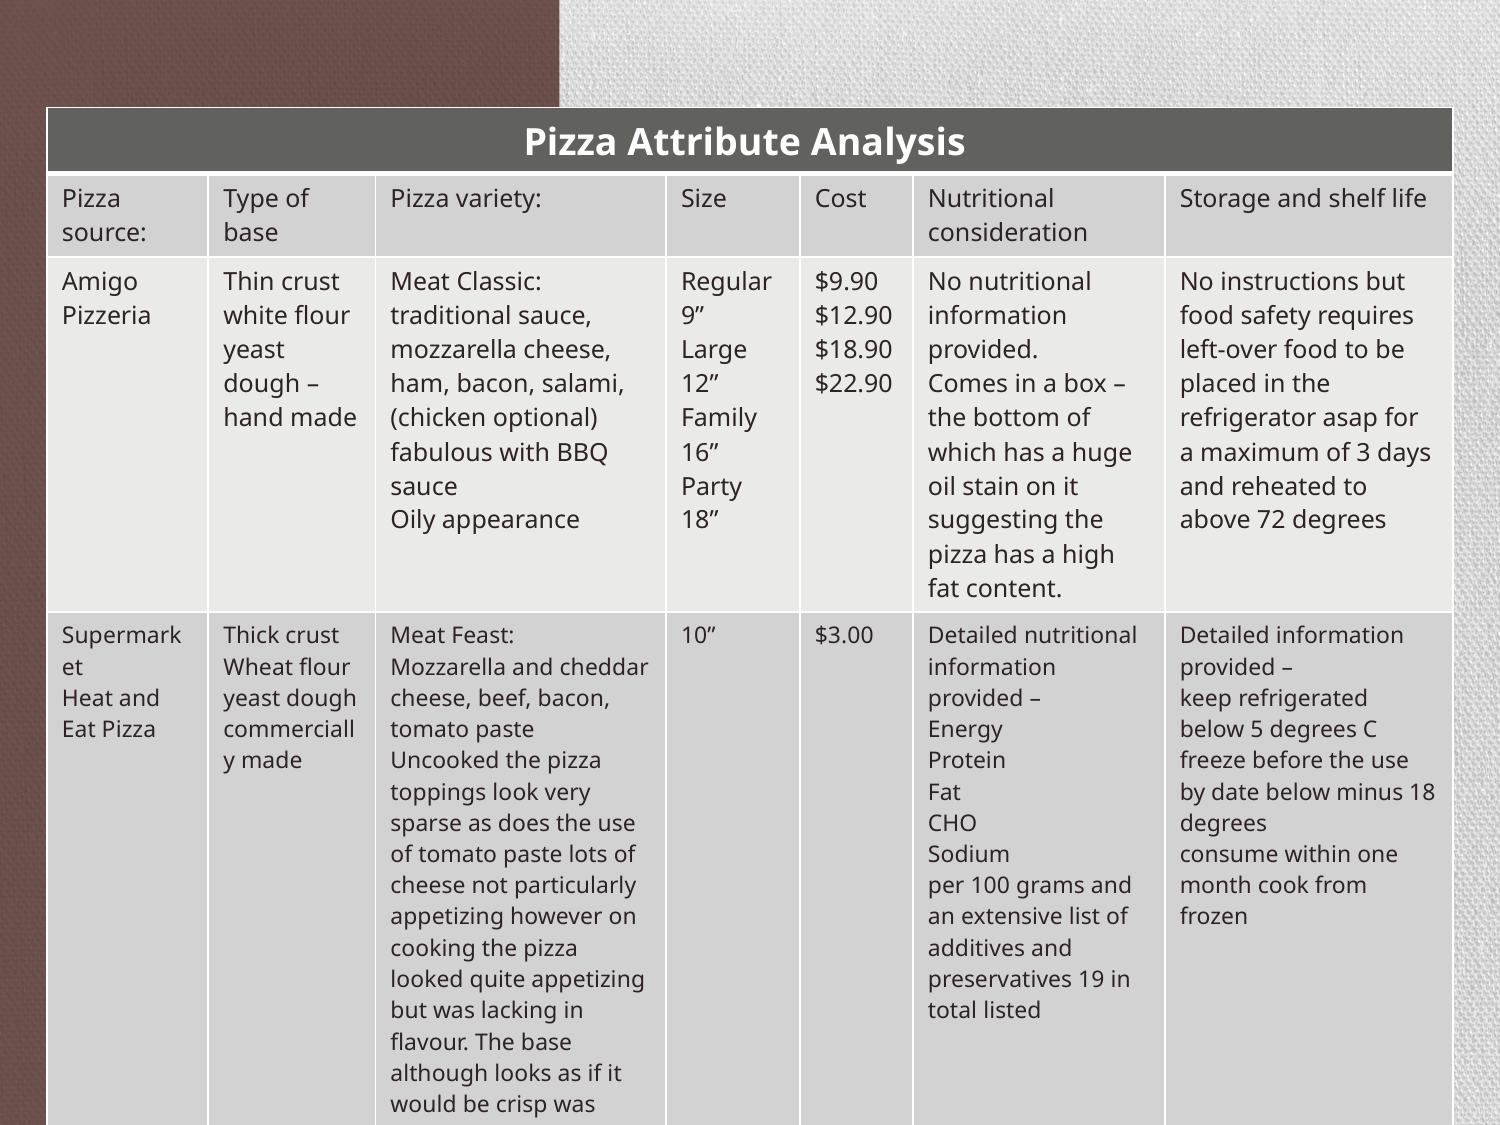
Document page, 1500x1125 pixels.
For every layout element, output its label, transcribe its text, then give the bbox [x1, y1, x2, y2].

table_cell Supermarket Heat and Eat Pizza [48, 613, 207, 1125]
table_cell Nutritional consideration [914, 176, 1164, 256]
table_cell $3.00 [801, 613, 912, 1125]
table_cell Pizza variety: [376, 176, 665, 256]
table_cell Size [667, 176, 799, 256]
table_cell Amigo Pizzeria [48, 258, 207, 611]
table_cell Meat Feast: Mozzarella and cheddar cheese, beef, bacon, tomato paste Uncooked the pizza toppings look very sparse as does the use of tomato paste lots of cheese not particularly appetizing however on cooking the pizza looked quite appetizing but was lacking in flavour. The base although looks as if it would be crisp was quite doughy. Note: ingredients could be added for example vegetables to improve the nutritional balance [376, 613, 665, 1125]
table_cell Type of base [209, 176, 375, 256]
table_cell 10” [667, 613, 799, 1125]
table_cell Storage and shelf life [1166, 176, 1452, 256]
table_cell Cost [801, 176, 912, 256]
table_cell Regular 9” Large 12” Family 16” Party 18” [667, 258, 799, 611]
table_cell Thick crust Wheat flour yeast dough commercially made [209, 613, 375, 1125]
table_header Pizza Attribute Analysis [48, 108, 1452, 171]
table_cell Thin crust white flour yeast dough – hand made [209, 258, 375, 611]
table_cell Meat Classic: traditional sauce, mozzarella cheese, ham, bacon, salami, (chicken optional) fabulous with BBQ sauce Oily appearance [376, 258, 665, 611]
table_cell Detailed nutritional information provided – Energy Protein Fat CHO Sodium per 100 grams and an extensive list of additives and preservatives 19 in total listed [914, 613, 1164, 1125]
table_cell $9.90 $12.90 $18.90 $22.90 [801, 258, 912, 611]
table_cell Detailed information provided – keep refrigerated below 5 degrees C freeze before the use by date below minus 18 degrees consume within one month cook from frozen [1166, 613, 1452, 1125]
table_cell No instructions but food safety requires left-over food to be placed in the refrigerator asap for a maximum of 3 days and reheated to above 72 degrees [1166, 258, 1452, 611]
table_cell Pizza source: [48, 176, 207, 256]
table_cell No nutritional information provided. Comes in a box – the bottom of which has a huge oil stain on it suggesting the pizza has a high fat content. [914, 258, 1164, 611]
